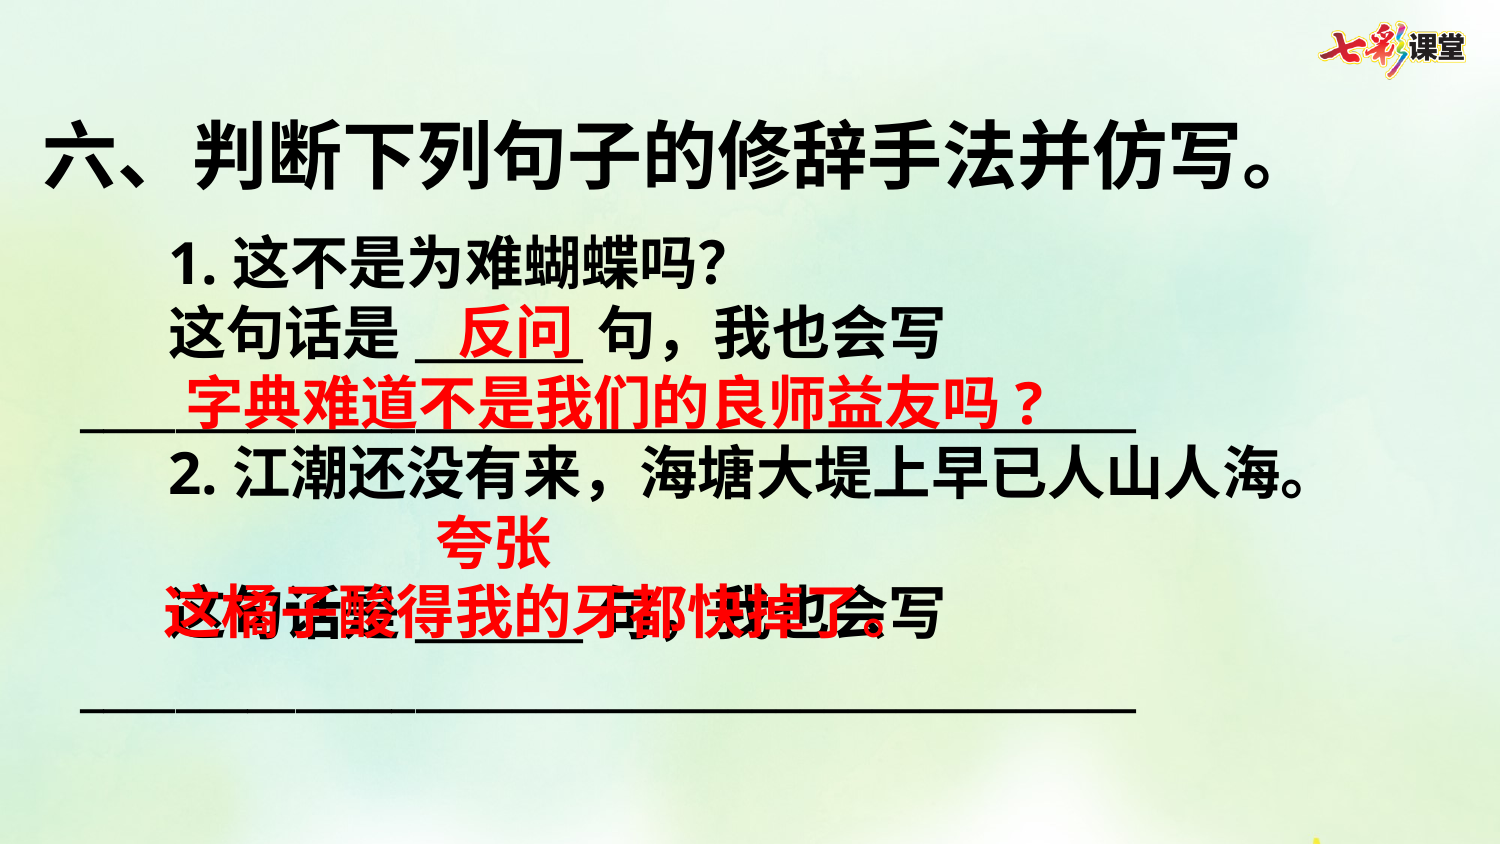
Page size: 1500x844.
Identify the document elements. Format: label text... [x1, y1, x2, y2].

picture [0, 0, 1500, 844]
text_box 这橘子酸得我的牙都快掉了。 [148, 568, 1496, 653]
text_box 字典难道不是我们的良师益友吗? [171, 359, 1140, 444]
text_box 六、判断下列句子的修辞手法并仿写。 [27, 101, 1311, 206]
text_box 夸张 [420, 498, 586, 568]
text_box 反问 [442, 288, 609, 359]
text_box 1.这不是为难蝴蝶吗？ 这句话是_______句，我也会写____________________________________________ 2.江潮还没有来，海塘大堤上早已人山人海。 这句话是_______句，我也会写____________________________________________ [65, 218, 1424, 724]
